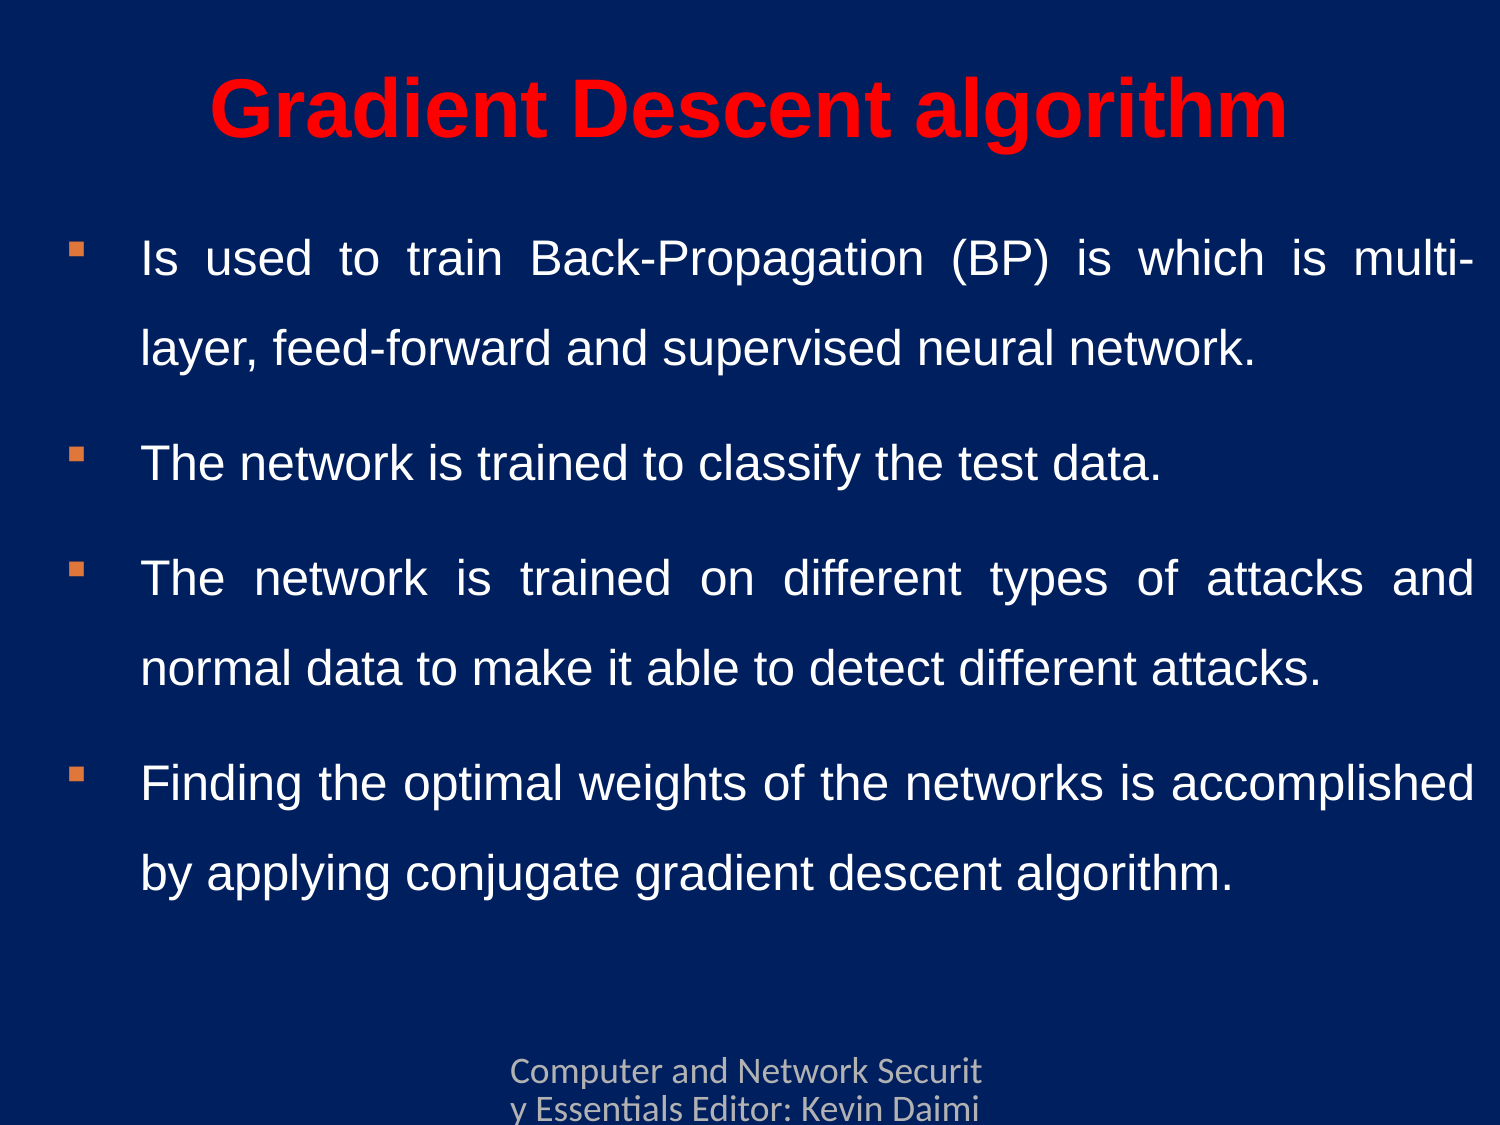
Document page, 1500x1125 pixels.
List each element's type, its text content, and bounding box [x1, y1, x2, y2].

title Gradient Descent algorithm [44, 53, 1456, 246]
footer Computer and Network Security Essentials Editor: Kevin Daimi Associate Editors: Guillermo Francia, Levent Ertaul, Luis H. Encinas, Eman El-Sheikh Published by Springer [510, 1046, 990, 1103]
list Is used to train Back-Propagation (BP) is which is multi-layer, feed-forward and supervised neural network. The network is trained to classify the test data. The network is trained on different types of attacks and normal data to make it able to detect different attacks. Finding the optimal weights of the networks is accomplished by applying conjugate gradient descent algorithm. [62, 195, 1475, 1000]
